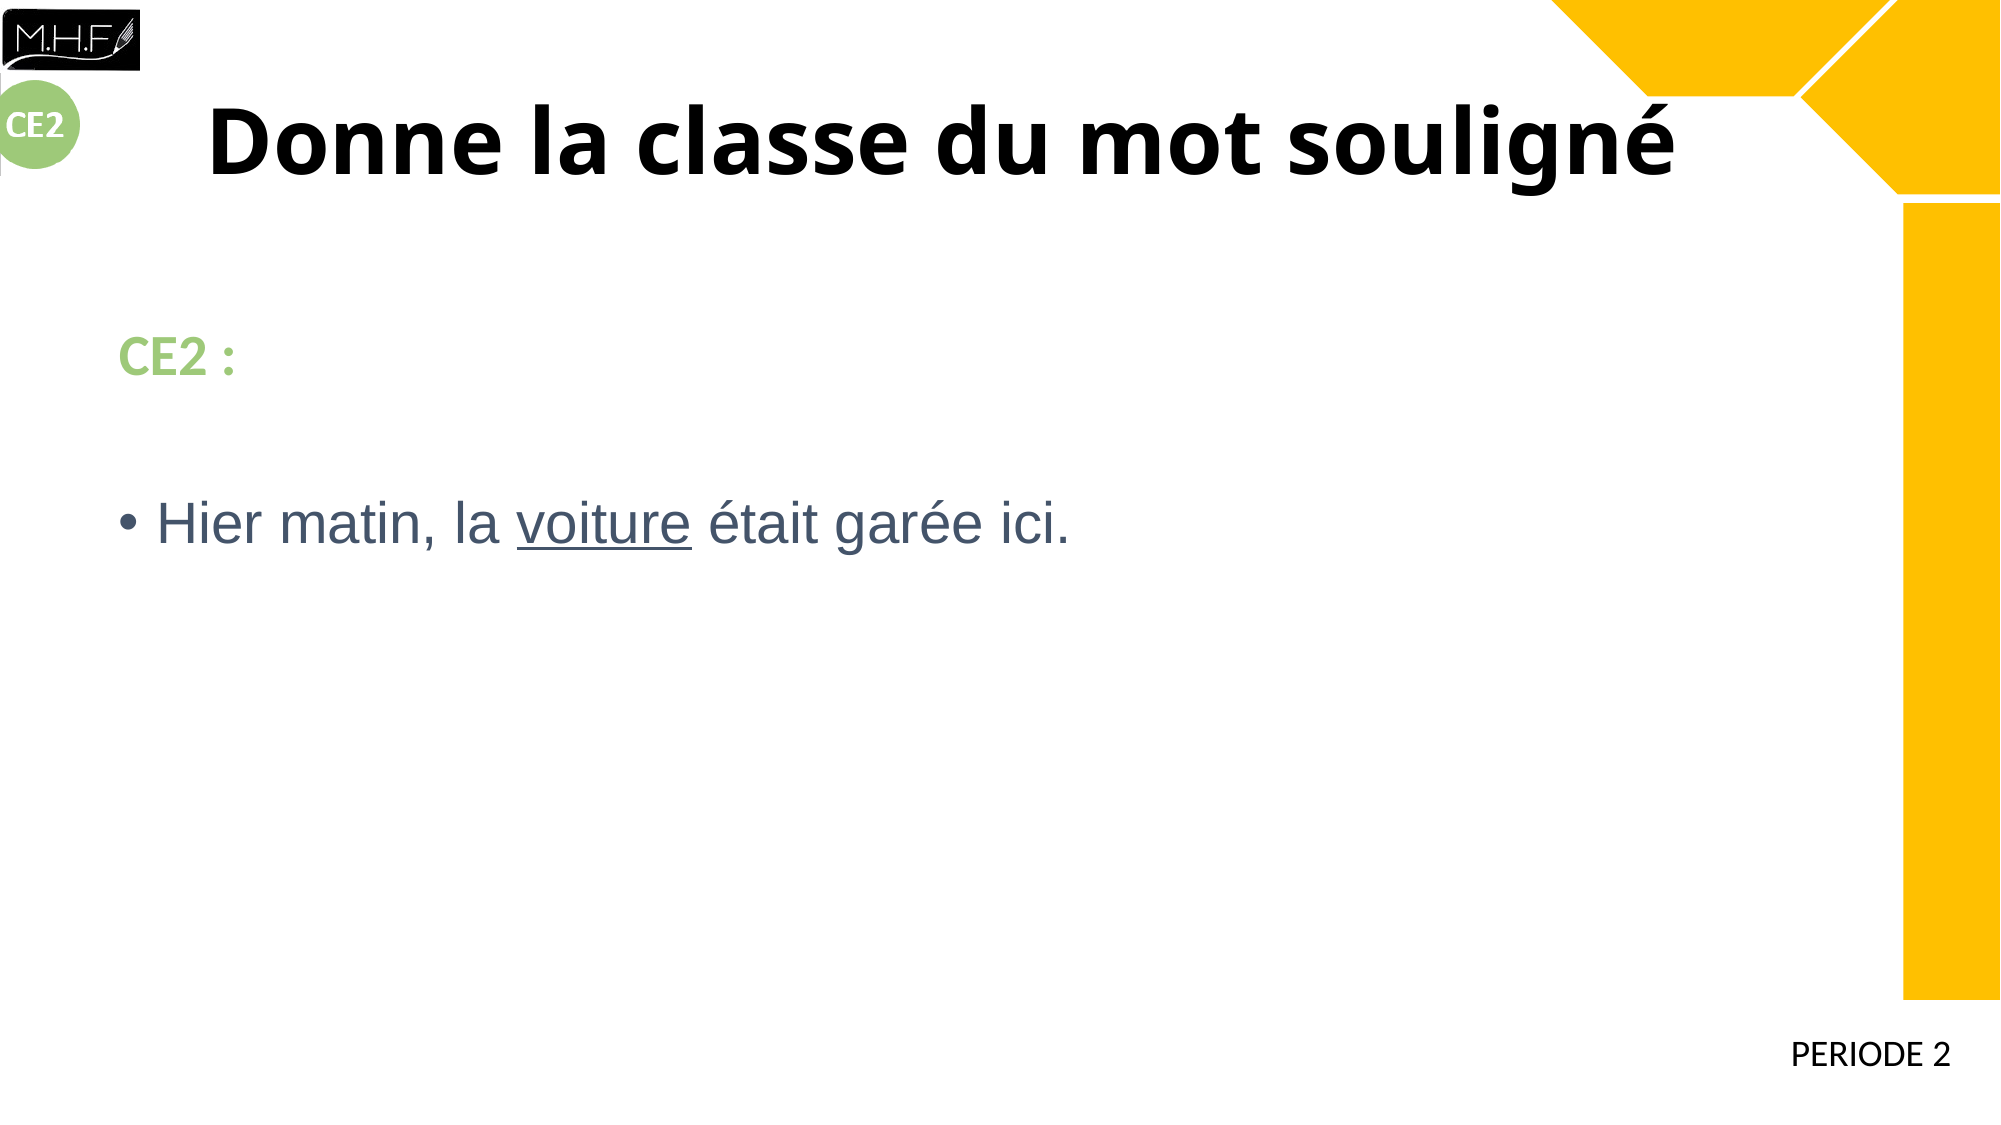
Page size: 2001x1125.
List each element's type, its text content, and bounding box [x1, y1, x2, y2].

text_box [1549, 0, 1892, 98]
text_box [1902, 202, 2000, 1001]
text_box PERIODE 2 [1362, 1021, 1967, 1125]
title Donne la classe du mot souligné [190, 9, 1856, 280]
list CE2 : Hier matin, la voiture était garée ici. [103, 317, 1770, 1032]
text_box [1799, 0, 2000, 196]
picture [0, 7, 140, 176]
